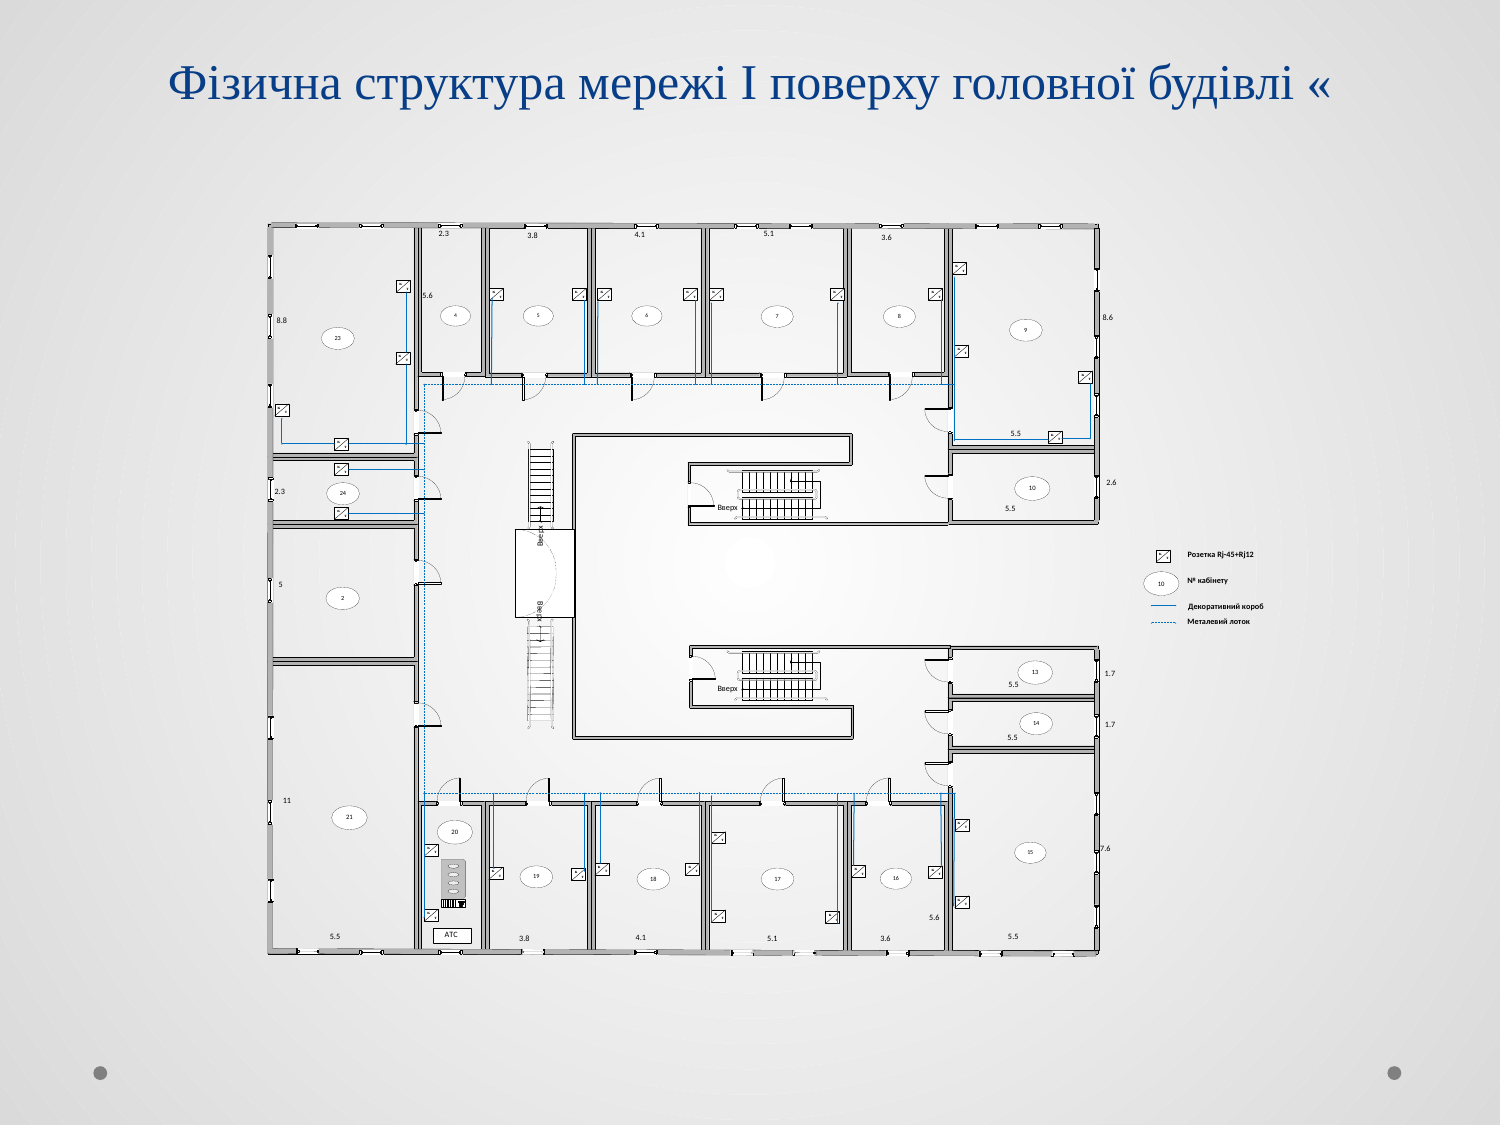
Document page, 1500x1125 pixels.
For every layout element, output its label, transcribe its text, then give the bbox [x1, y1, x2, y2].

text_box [245, 210, 1311, 971]
title Фізична структура мережі I поверху головної будівлі « [75, 42, 1425, 118]
